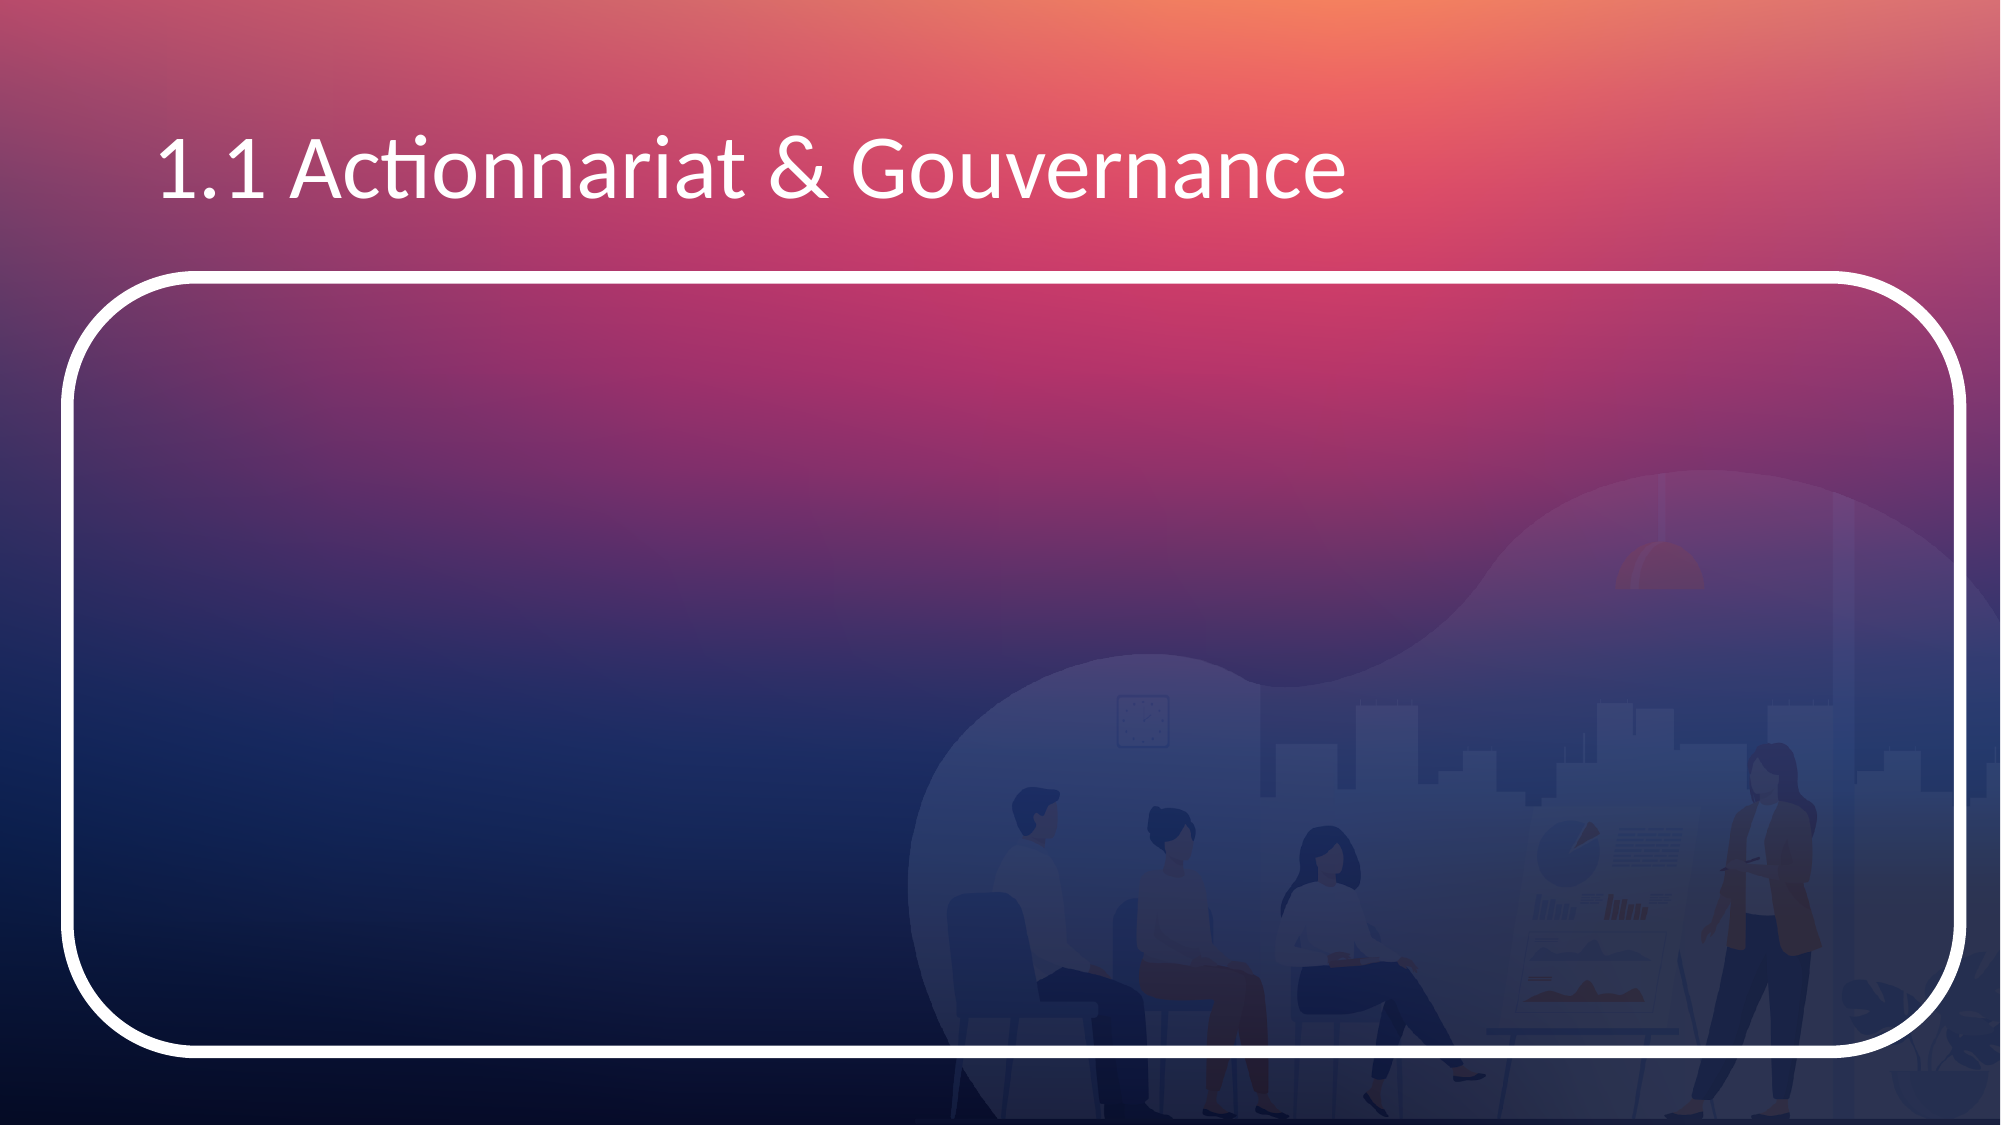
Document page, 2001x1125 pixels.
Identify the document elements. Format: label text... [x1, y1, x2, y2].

title 1.1 Actionnariat & Gouvernance [137, 59, 1863, 278]
picture [0, 0, 2001, 1125]
text_box [67, 277, 1960, 1052]
